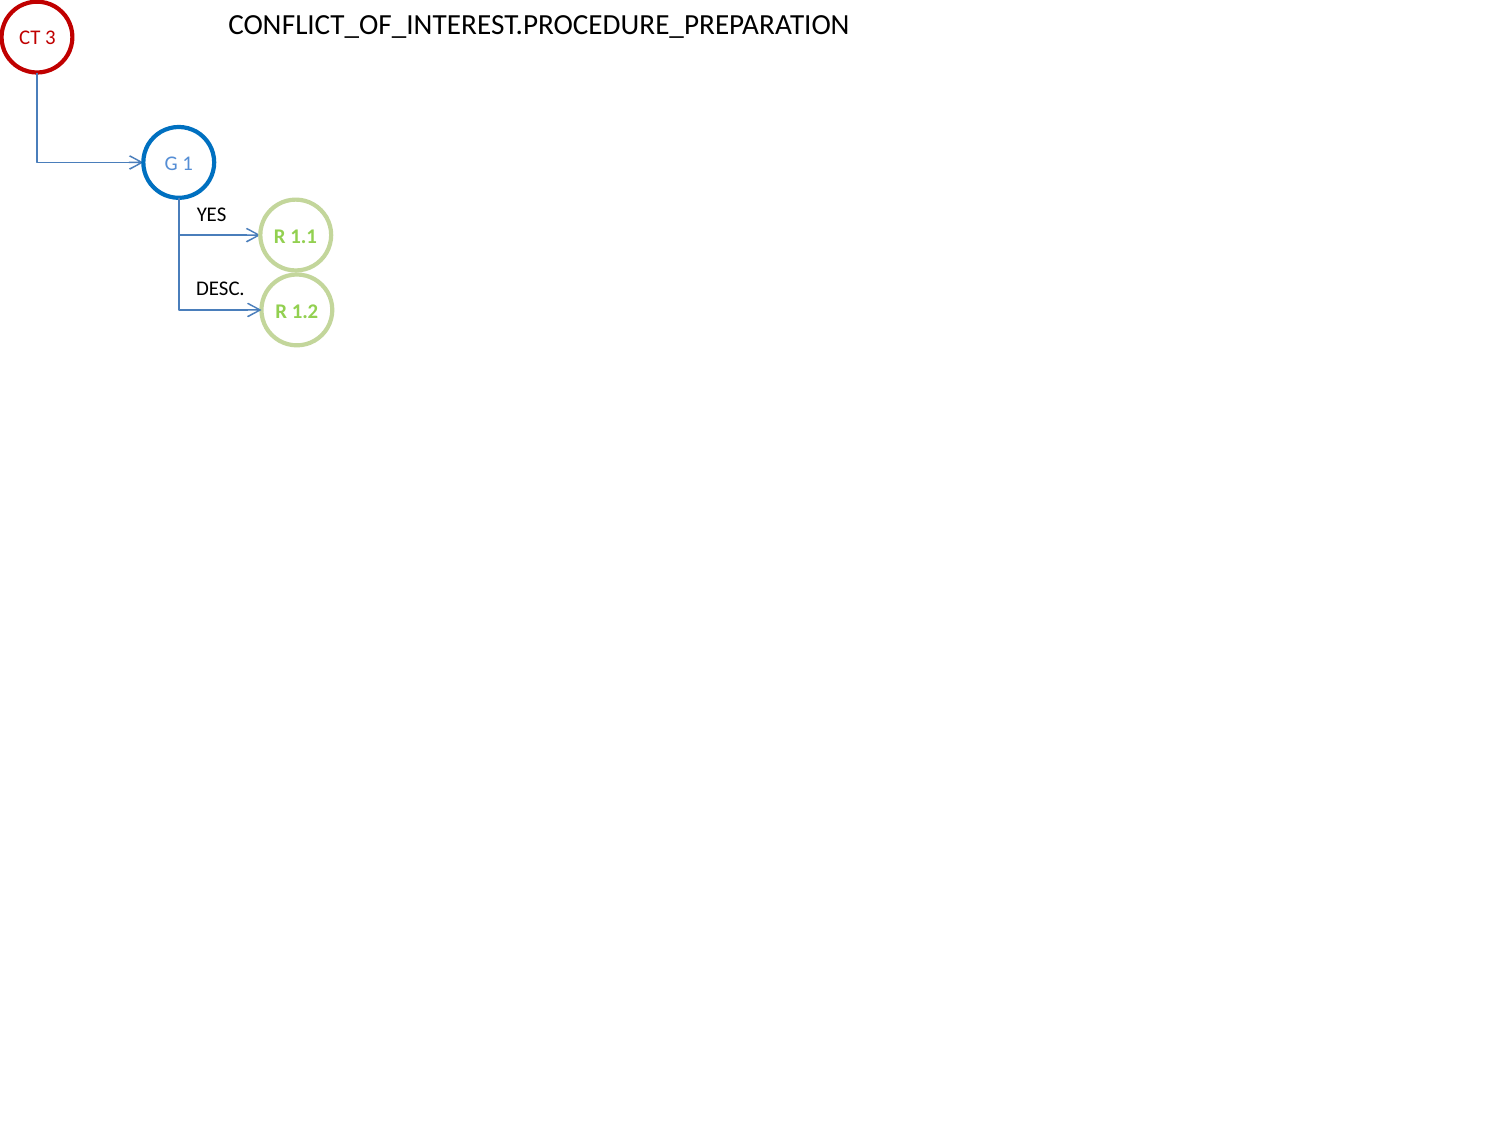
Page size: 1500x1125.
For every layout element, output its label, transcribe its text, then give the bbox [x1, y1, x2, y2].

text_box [44, 64, 136, 171]
text_box [0, 19, 4, 55]
text_box CONFLICT_OF_INTEREST.PROCEDURE_PREPARATION [213, 0, 865, 48]
text_box R 1.1 [280, 215, 332, 256]
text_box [163, 212, 277, 296]
text_box [71, 21, 75, 53]
text_box [141, 124, 217, 200]
text_box [6, 0, 68, 16]
text_box [281, 272, 329, 290]
text_box R 1.2 [260, 290, 334, 330]
text_box [267, 197, 328, 215]
text_box G 1 [149, 142, 208, 182]
text_box [281, 256, 327, 273]
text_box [200, 175, 239, 210]
text_box YES [182, 193, 195, 210]
text_box [4, 56, 70, 75]
text_box CT 3 [4, 16, 71, 56]
text_box [265, 330, 329, 348]
